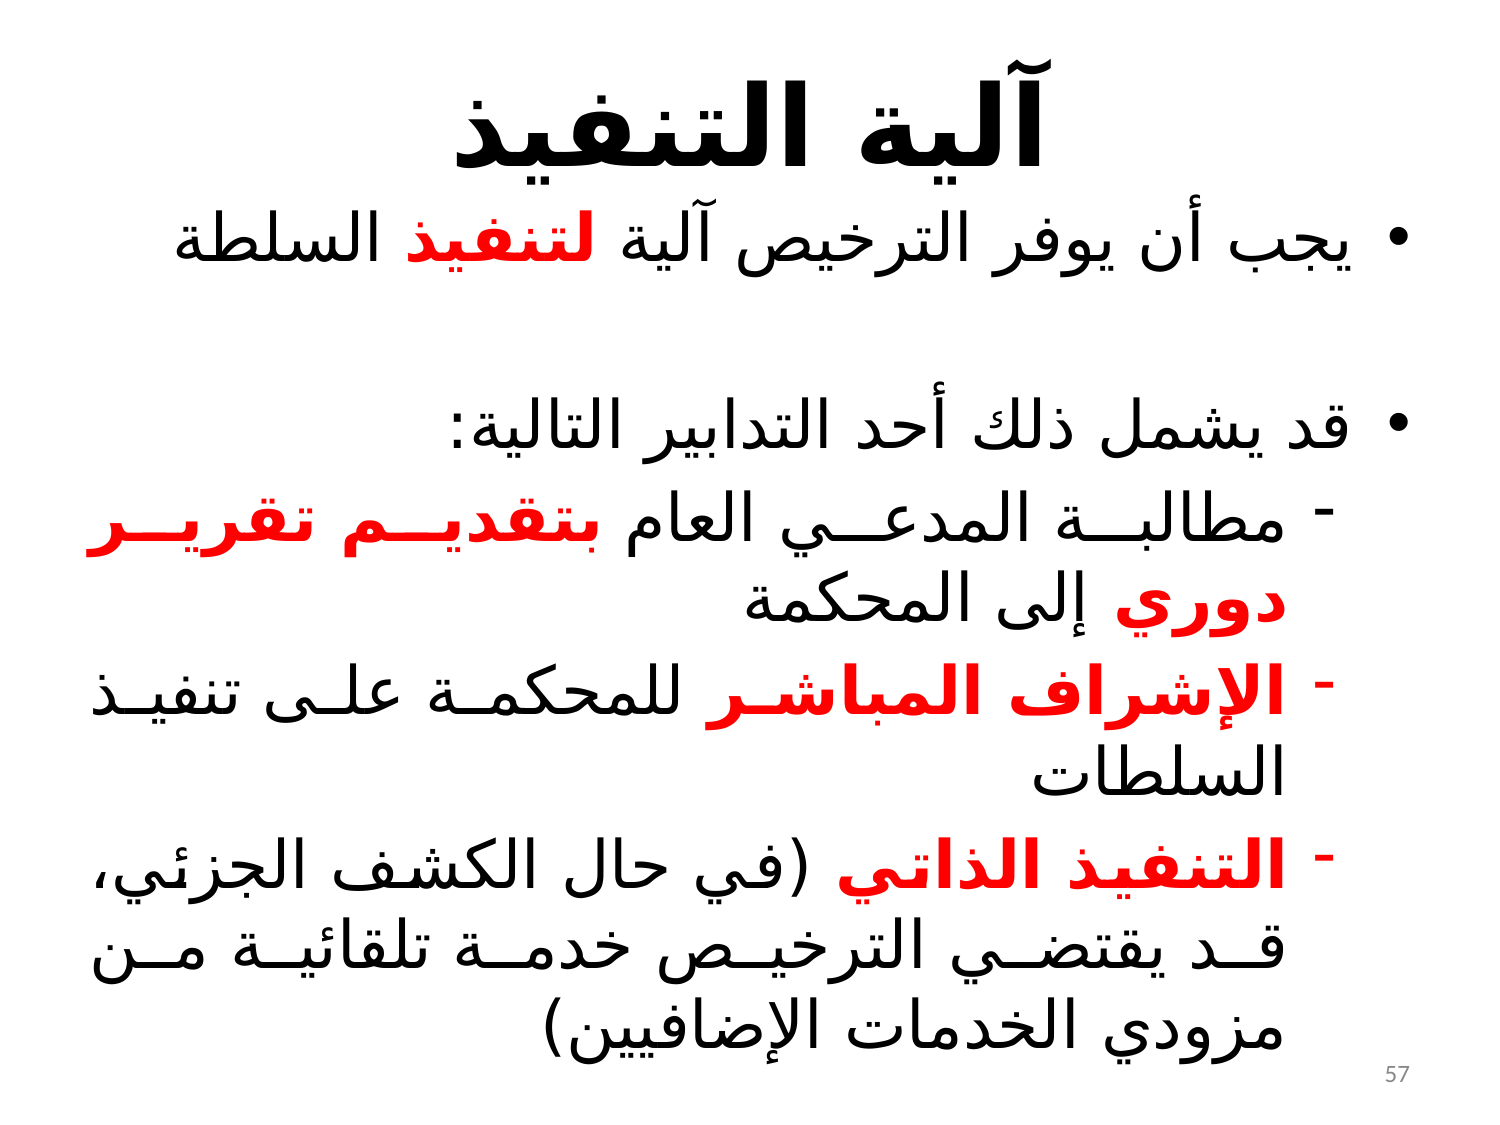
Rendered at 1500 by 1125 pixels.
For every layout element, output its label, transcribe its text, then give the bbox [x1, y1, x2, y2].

text_box يجب أن يوفر الترخيص آلية لتنفيذ السلطة قد يشمل ذلك أحد التدابير التالية: مطالبة المدعي العام بتقديم تقرير دوري إلى المحكمة الإشراف المباشر للمحكمة على تنفيذ السلطات التنفيذ الذاتي (في حال الكشف الجزئي، قد يقتضي الترخيص خدمة تلقائية من مزودي الخدمات الإضافيين) [74, 187, 1425, 959]
slide_number 57 [1074, 1042, 1425, 1103]
title آلية التنفيذ [75, 27, 1425, 187]
